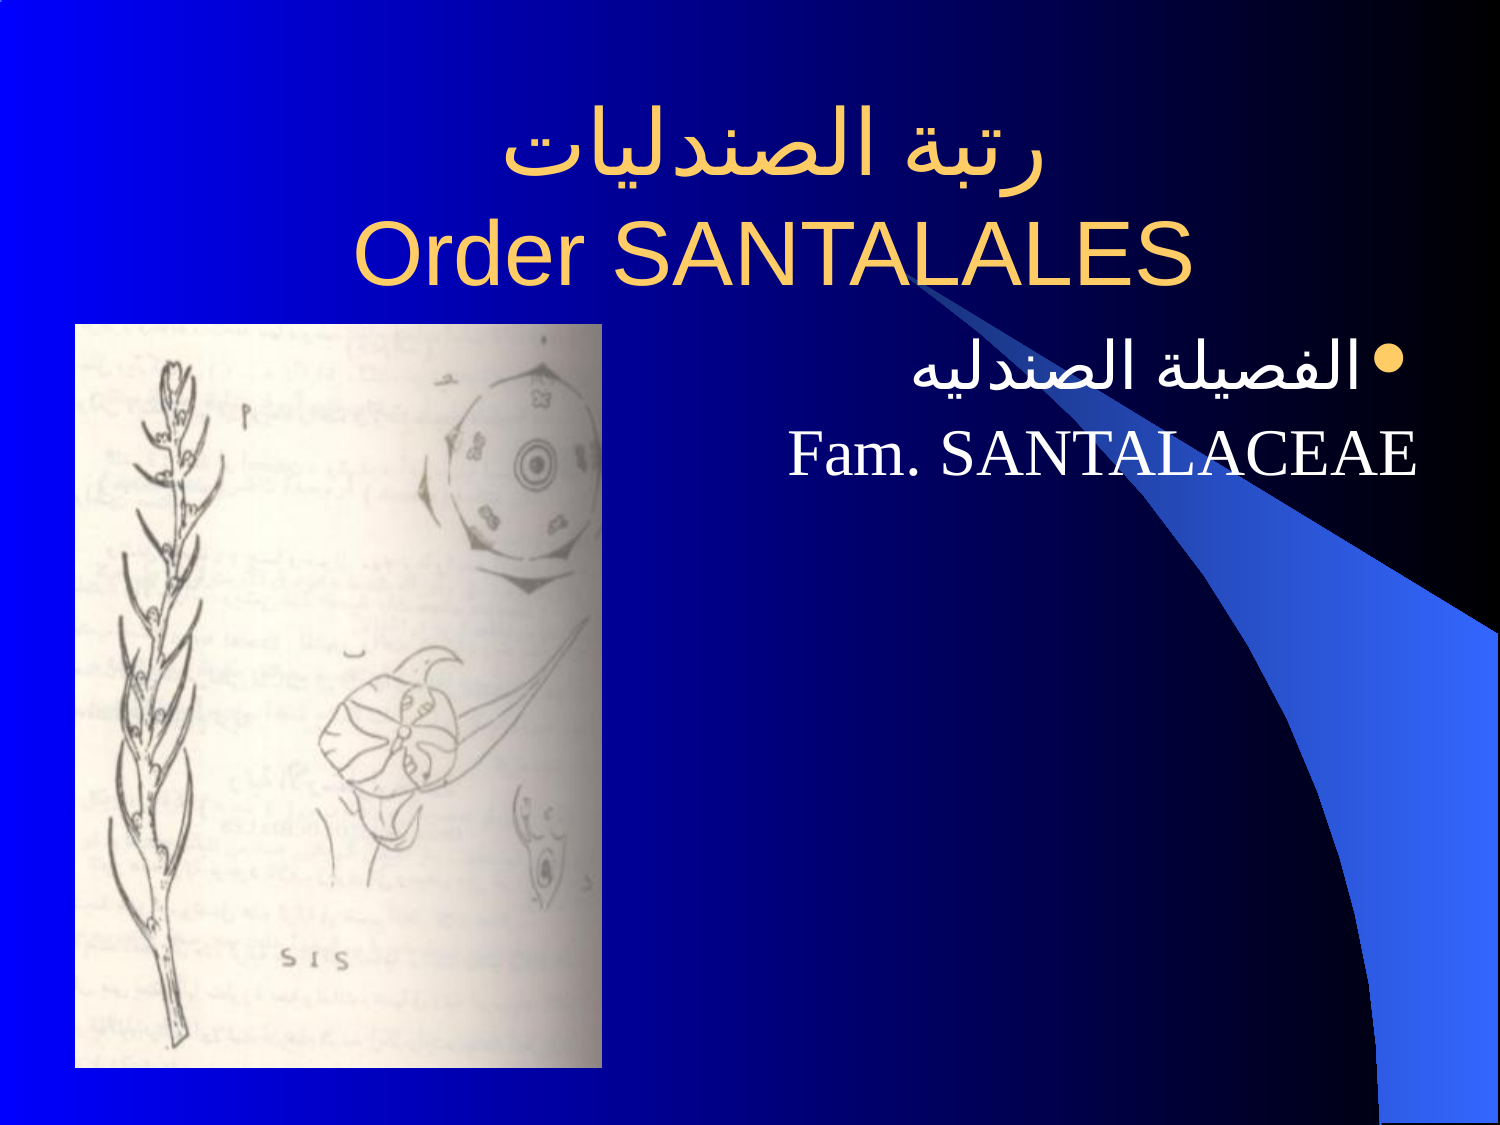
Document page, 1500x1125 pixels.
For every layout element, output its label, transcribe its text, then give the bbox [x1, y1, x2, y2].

picture [74, 324, 602, 1068]
list الفصيلة الصندليه Fam. SANTALACEAE [737, 324, 1451, 1001]
title رتبة الصندليات Order SANTALALES [111, 99, 1438, 288]
